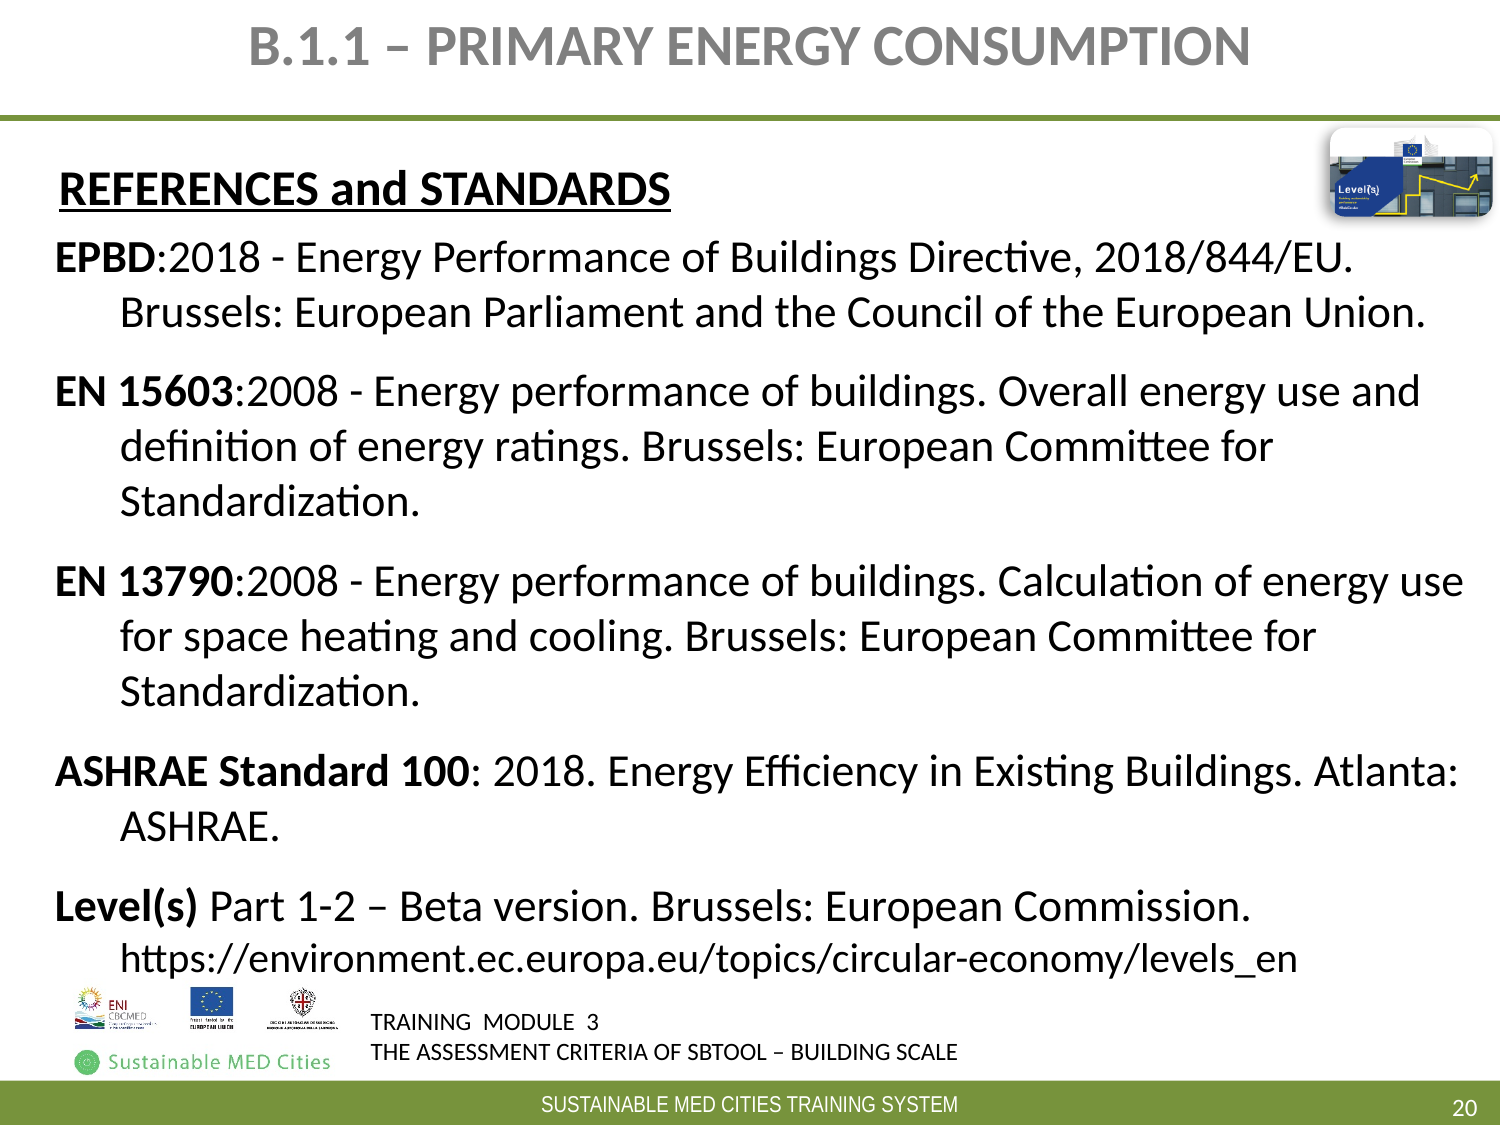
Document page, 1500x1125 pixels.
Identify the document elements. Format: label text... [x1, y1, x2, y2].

text_box REFERENCES and STANDARDS [43, 147, 1331, 235]
text_box EPBD:2018 - Energy Performance of Buildings Directive, 2018/844/EU. Brussels: European Parliament and the Council of the European Union. EN 15603:2008 - Energy performance of buildings. Overall energy use and definition of energy ratings. Brussels: European Committee for Standardization. EN 13790:2008 - Energy performance of buildings. Calculation of energy use for space heating and cooling. Brussels: European Committee for Standardization. ASHRAE Standard 100: 2018. Energy Efficiency in Existing Buildings. Atlanta: ASHRAE. Level(s) Part 1-2 – Beta version. Brussels: European Commission. https://environment.ec.europa.eu/topics/circular-economy/levels_en [39, 218, 1500, 989]
slide_number 20 [1142, 1076, 1493, 1125]
picture [62, 989, 356, 1080]
picture [1329, 127, 1493, 217]
